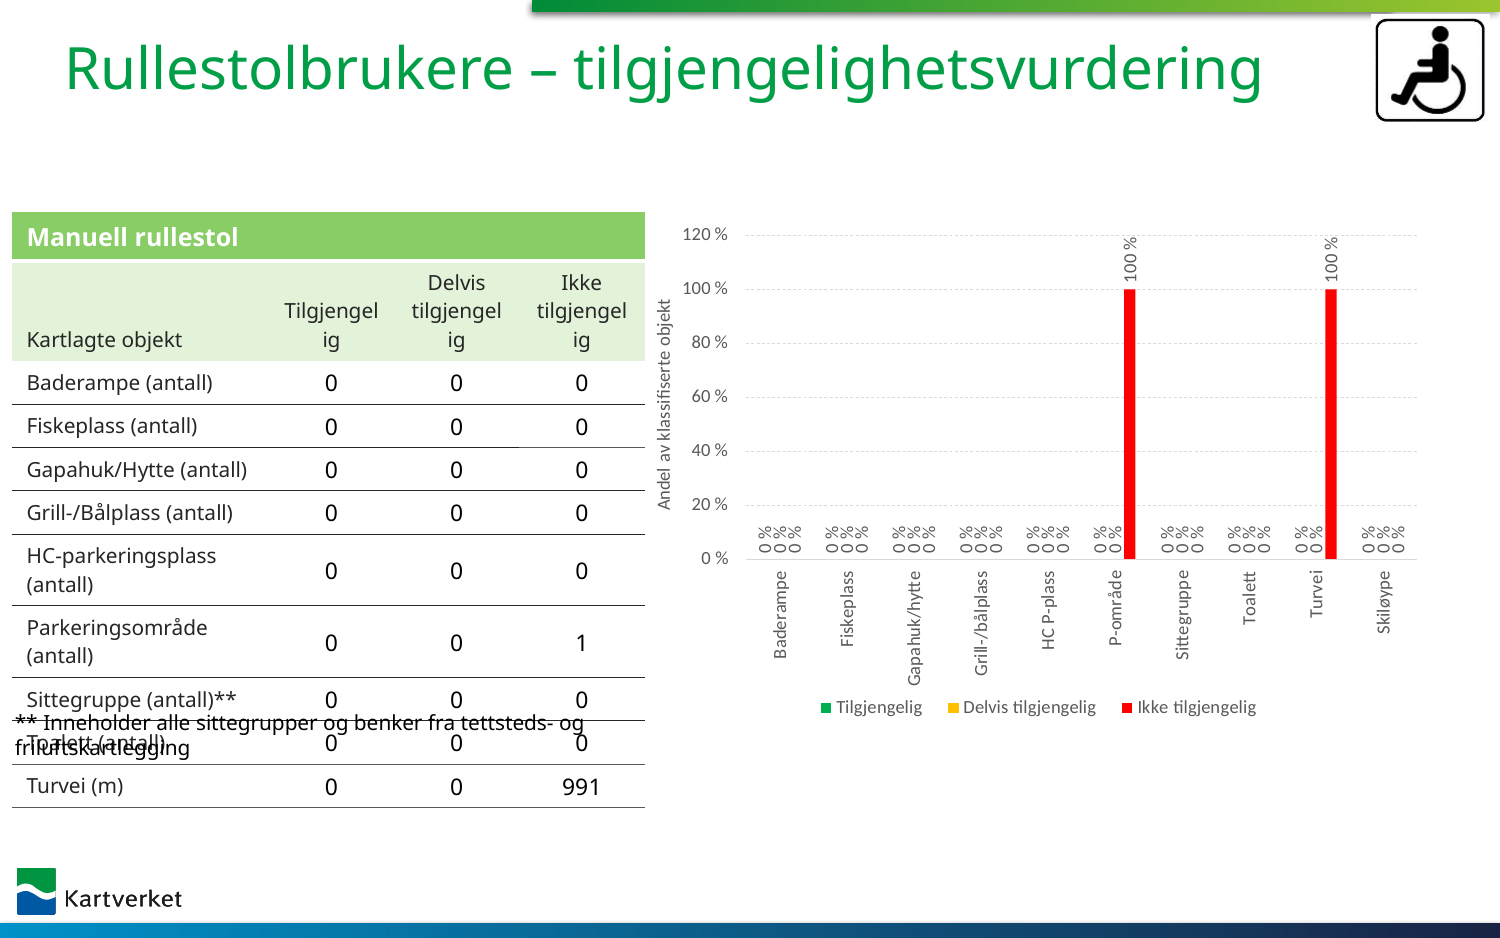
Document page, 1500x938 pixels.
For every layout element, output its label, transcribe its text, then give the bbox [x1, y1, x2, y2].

table_cell 0 [519, 361, 638, 404]
table_cell 0 [519, 405, 638, 447]
table_cell 0 [394, 448, 519, 490]
table_cell 0 [519, 448, 638, 490]
table_cell 0 [519, 491, 638, 534]
table_cell Gapahuk/Hytte (antall) [12, 448, 269, 490]
table_cell 0 [394, 405, 519, 447]
text_box ** Inneholder alle sittegrupper og benker fra tettsteds- og friluftskartlegging [0, 702, 745, 768]
table_cell Parkeringsområde (antall) [12, 606, 269, 677]
table_cell 0 [519, 535, 638, 605]
table_cell 0 [269, 535, 394, 605]
table_cell Delvis tilgjengelig [394, 263, 519, 361]
table_cell Tilgjengelig [269, 263, 394, 361]
text_box Rullestolbrukere – tilgjengelighetsvurdering [49, 12, 1372, 109]
table_cell Grill-/Bålplass (antall) [12, 491, 269, 534]
table_cell 0 [269, 606, 394, 677]
table_cell Ikke tilgjengelig [519, 263, 638, 361]
table_cell 0 [269, 768, 394, 807]
table_cell 1 [519, 606, 638, 677]
table_cell 0 [394, 535, 519, 605]
table_cell 0 [394, 768, 519, 807]
table_cell Sittegruppe (antall)** [12, 678, 269, 702]
table_cell Turvei (m) [12, 768, 269, 807]
table_cell 0 [394, 491, 519, 534]
table_cell 0 [269, 678, 394, 702]
table_cell 0 [269, 361, 394, 404]
table_cell 0 [519, 678, 638, 702]
table_cell 991 [519, 768, 645, 807]
picture [1371, 13, 1491, 127]
table_header Manuell rullestol [12, 212, 645, 259]
table_cell Fiskeplass (antall) [12, 405, 269, 447]
table_cell 0 [394, 678, 519, 702]
table_cell 0 [394, 361, 519, 404]
table_cell 0 [394, 606, 519, 677]
table_cell 0 [269, 405, 394, 447]
table_cell HC-parkeringsplass (antall) [12, 535, 269, 605]
table_cell 0 [269, 491, 394, 534]
table_cell Baderampe (antall) [12, 361, 269, 404]
table_cell 0 [269, 448, 394, 490]
picture [643, 218, 1427, 728]
table_cell Kartlagte objekt [12, 263, 269, 361]
